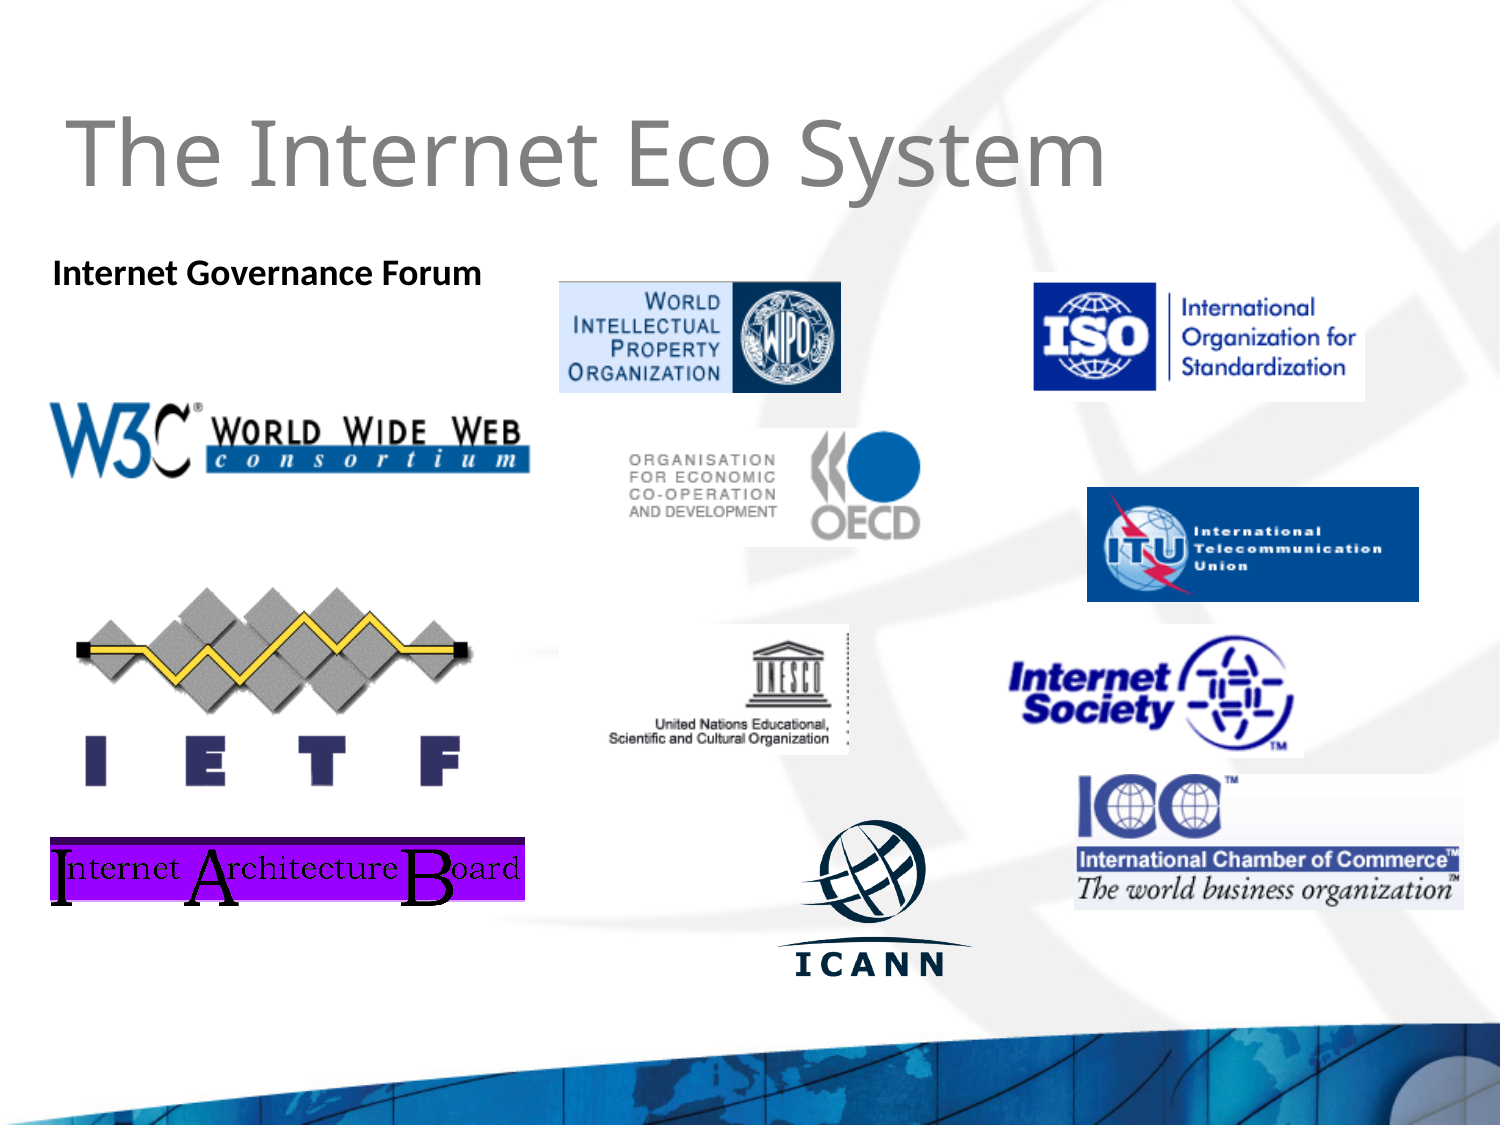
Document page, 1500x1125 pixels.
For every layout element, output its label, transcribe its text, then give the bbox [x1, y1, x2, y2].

picture [0, 0, 1500, 1125]
text_box Internet Governance Forum [37, 249, 663, 315]
title The Internet Eco System [50, 24, 1450, 213]
